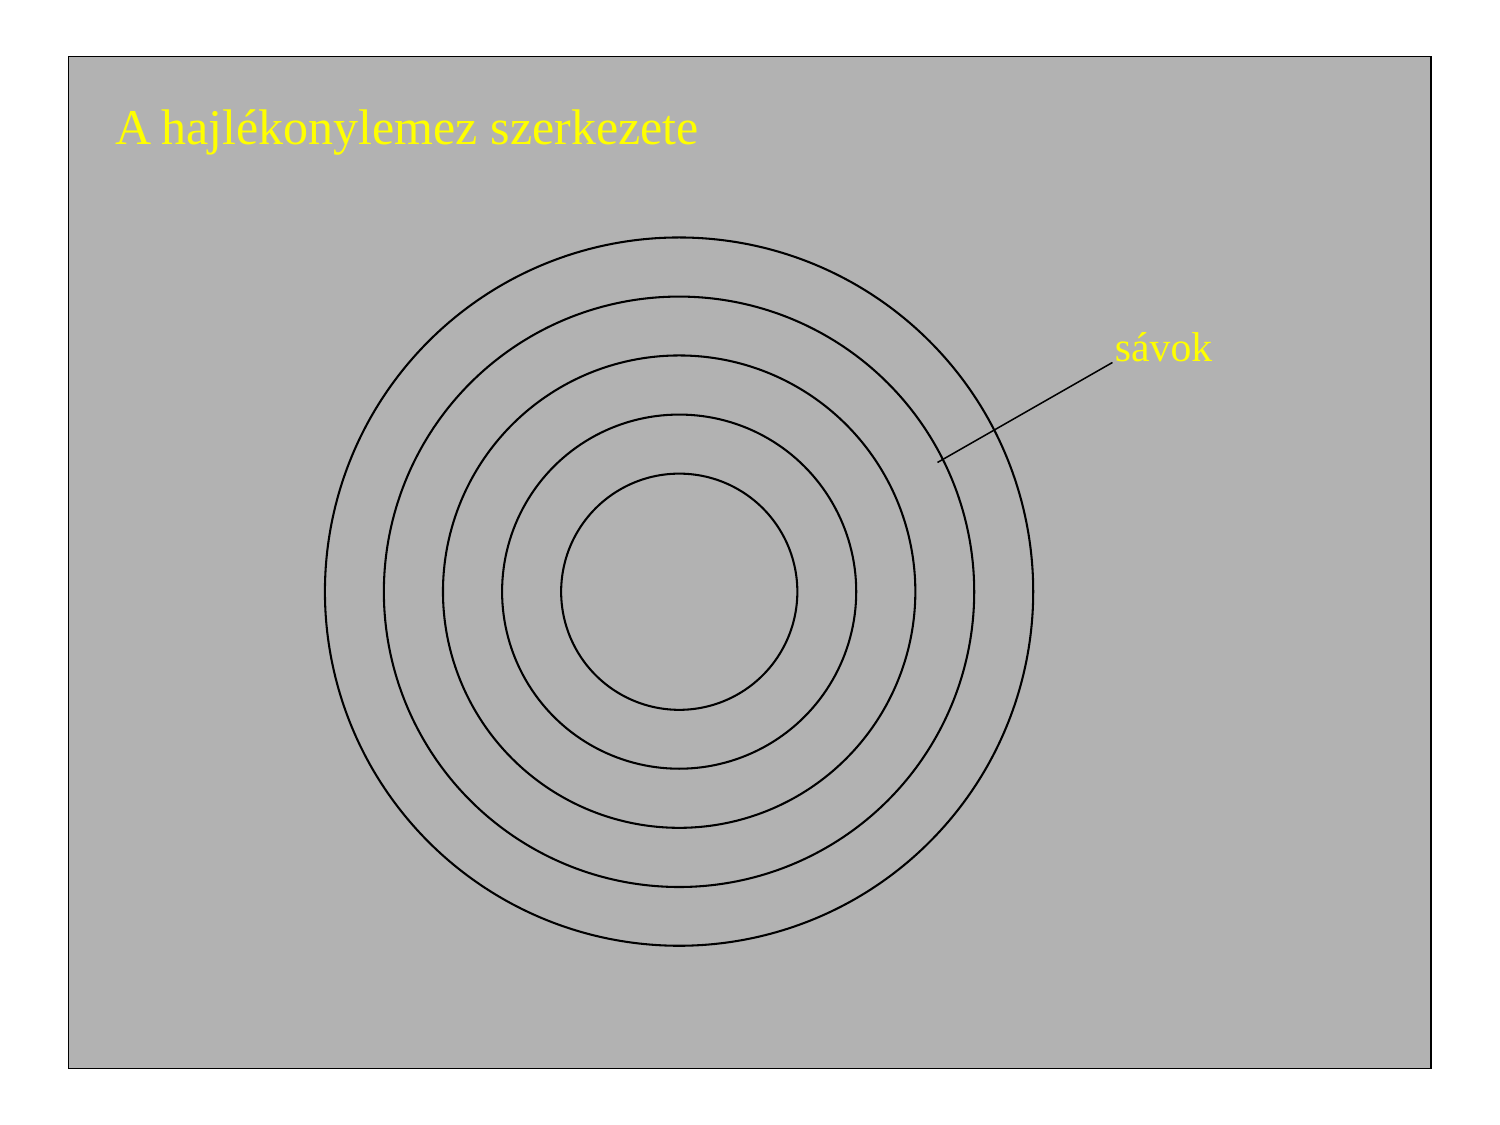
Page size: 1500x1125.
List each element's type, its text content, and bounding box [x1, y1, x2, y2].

text_box [502, 414, 857, 769]
text_box sávok [1099, 312, 1228, 378]
text_box [324, 237, 1034, 946]
text_box [442, 355, 916, 828]
text_box [383, 296, 975, 888]
text_box A hajlékonylemez szerkezete [100, 87, 715, 163]
text_box [561, 473, 798, 710]
